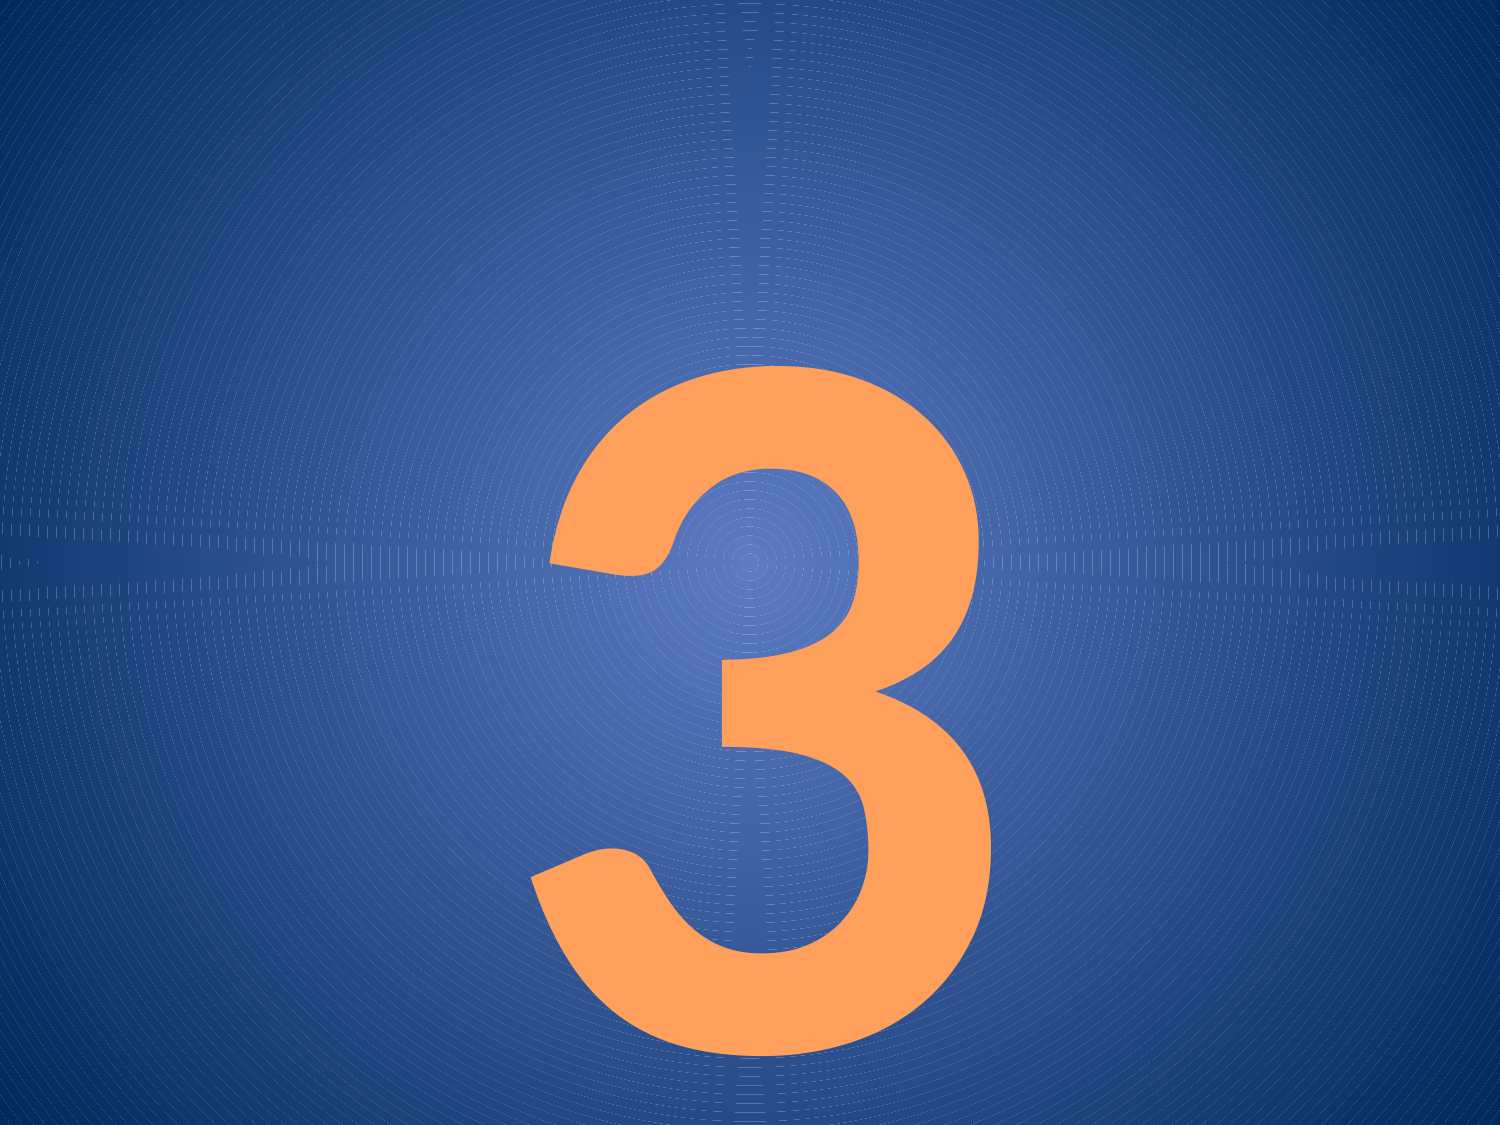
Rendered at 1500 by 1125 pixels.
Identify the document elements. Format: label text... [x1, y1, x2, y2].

text_box 3 [477, 0, 1036, 1125]
